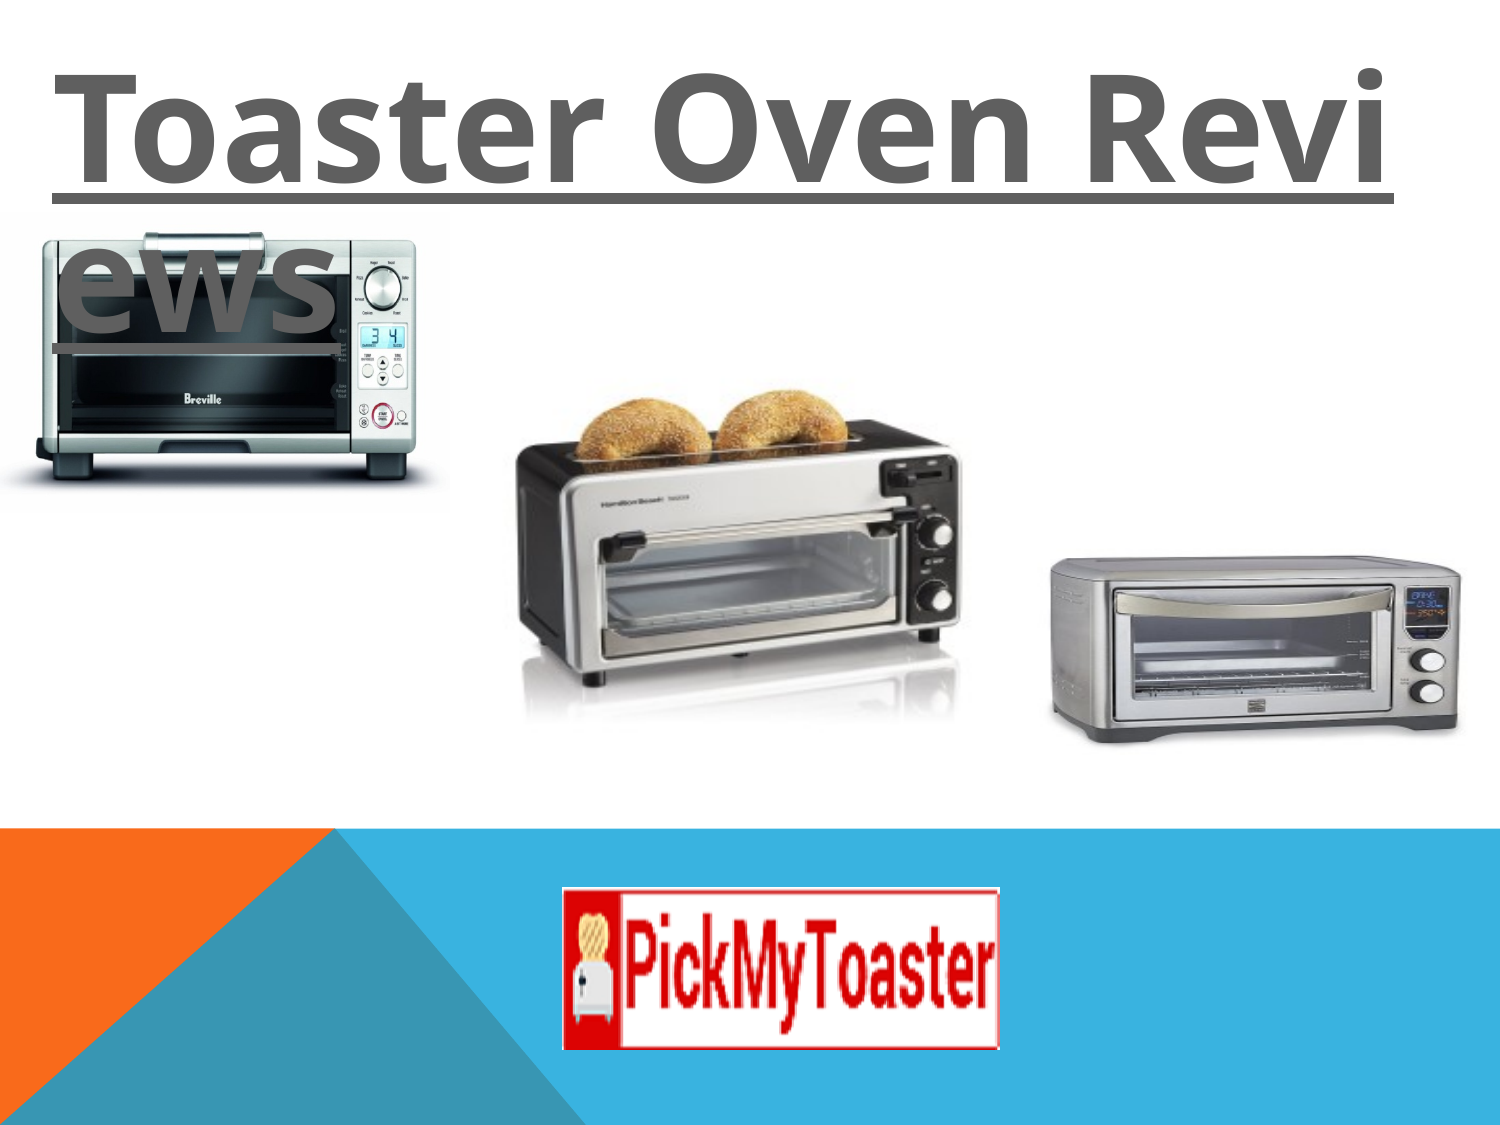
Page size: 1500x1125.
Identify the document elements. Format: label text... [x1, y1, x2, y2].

picture [487, 262, 988, 813]
picture [562, 887, 1001, 1051]
picture [0, 212, 451, 513]
text_box Toaster Oven Reviews [37, 24, 1475, 244]
picture [1012, 474, 1500, 826]
